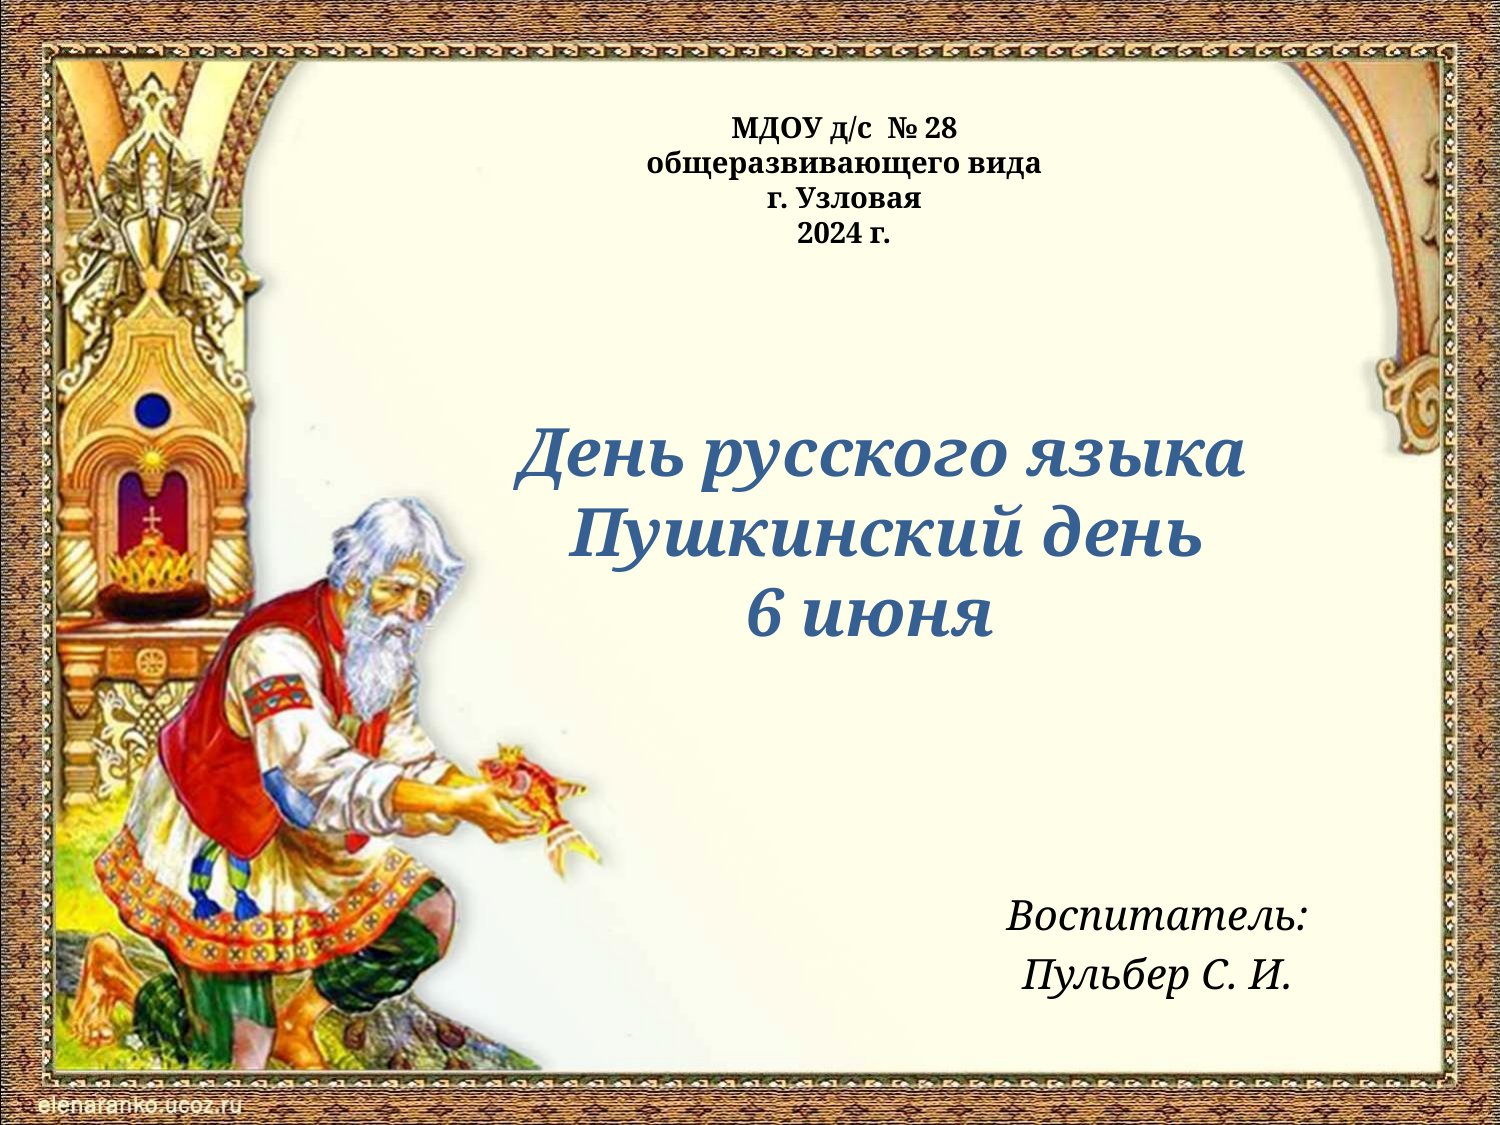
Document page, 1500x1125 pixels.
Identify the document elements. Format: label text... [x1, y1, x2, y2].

picture [0, 0, 1500, 1125]
subtitle Воспитатель: Пульбер С. И. [903, 881, 1412, 1024]
title МДОУ д/с № 28 общеразвивающего вида г. Узловая 2024 г. День русского языка Пушкинский день 6 июня [371, 90, 1317, 669]
